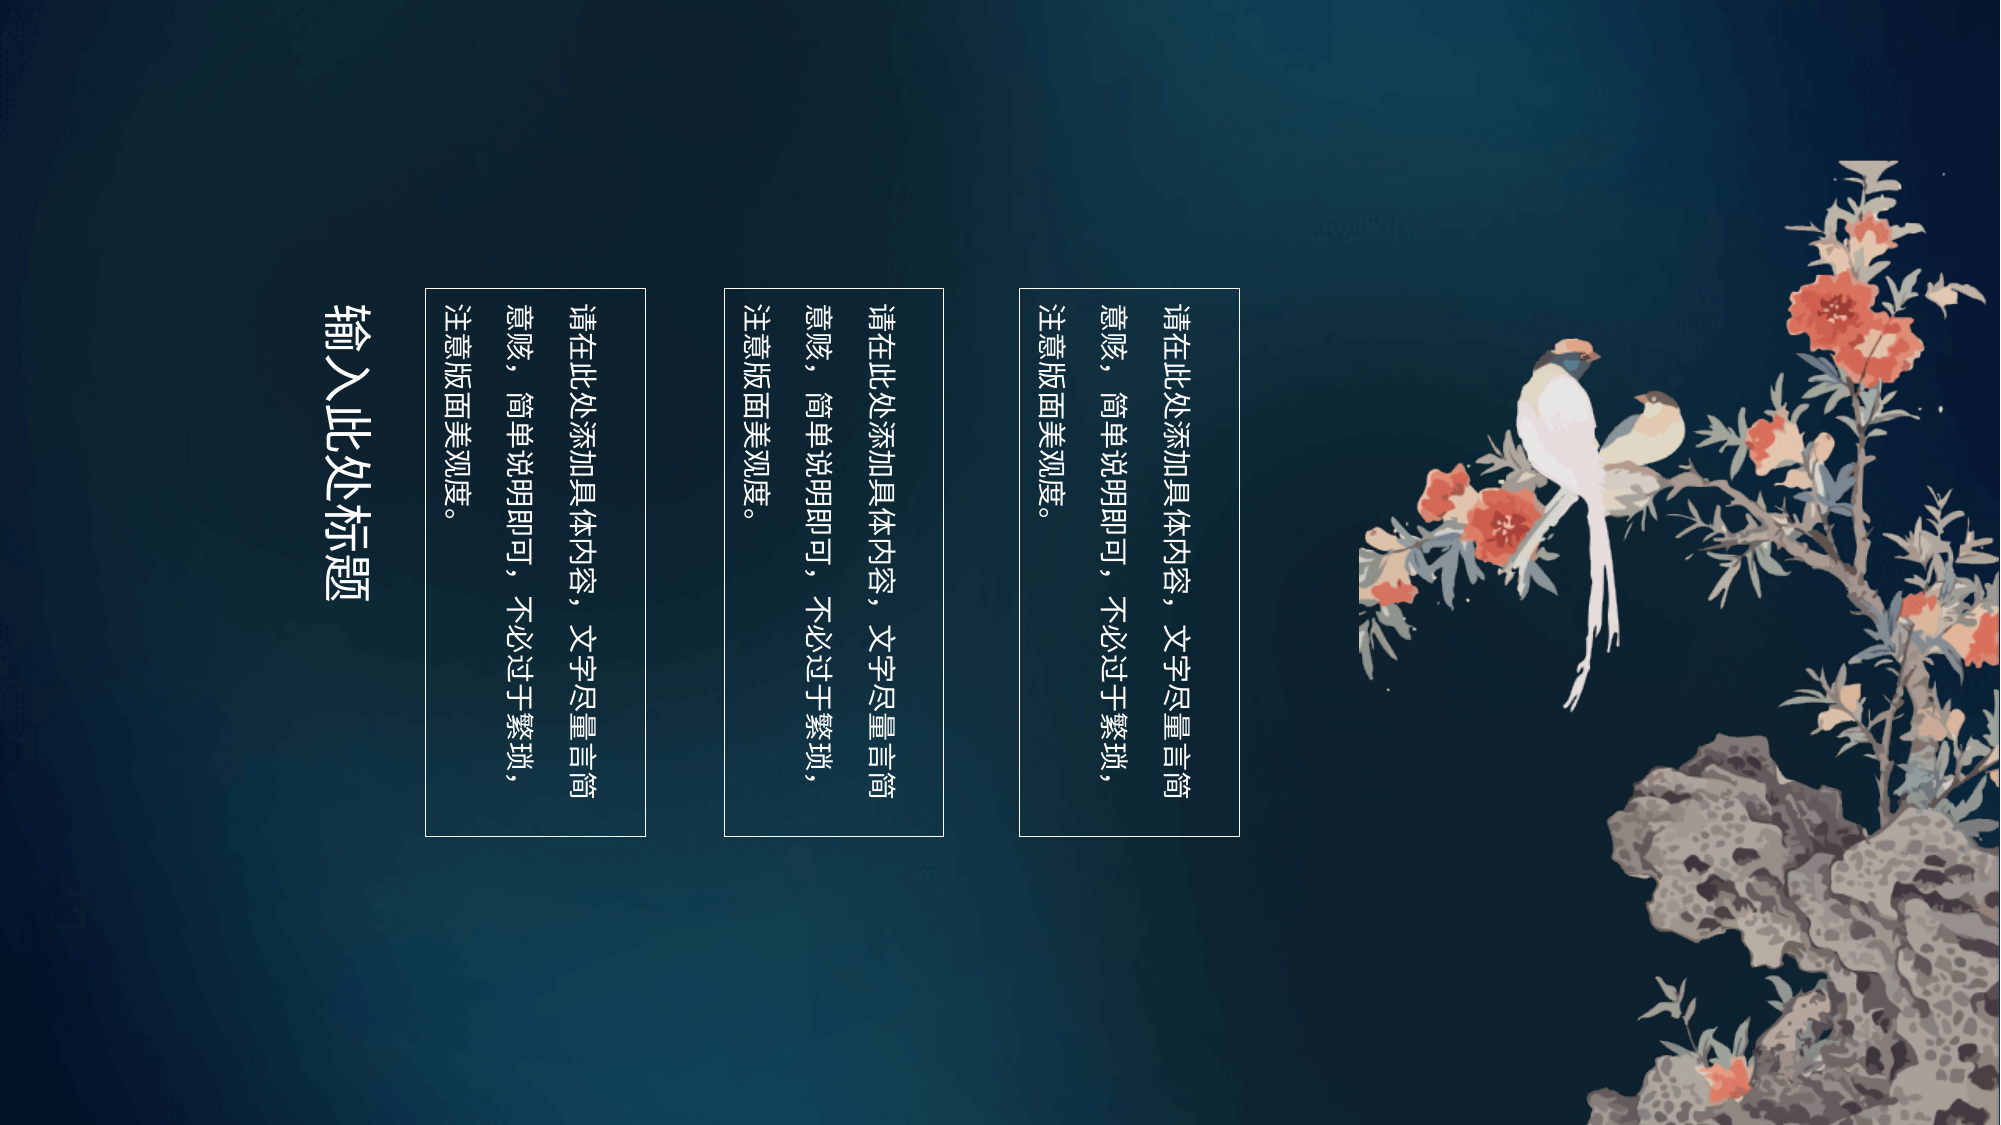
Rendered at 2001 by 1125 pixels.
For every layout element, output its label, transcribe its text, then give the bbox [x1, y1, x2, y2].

text_box 请在此处添加具体内容，文字尽量言简意赅，简单说明即可，不必过于繁琐，注意版面美观度。 [425, 288, 646, 837]
picture [0, 0, 2000, 1125]
text_box 请在此处添加具体内容，文字尽量言简意赅，简单说明即可，不必过于繁琐，注意版面美观度。 [724, 288, 944, 837]
text_box 输入此处标题 [295, 288, 387, 607]
text_box 请在此处添加具体内容，文字尽量言简意赅，简单说明即可，不必过于繁琐，注意版面美观度。 [1019, 288, 1240, 837]
